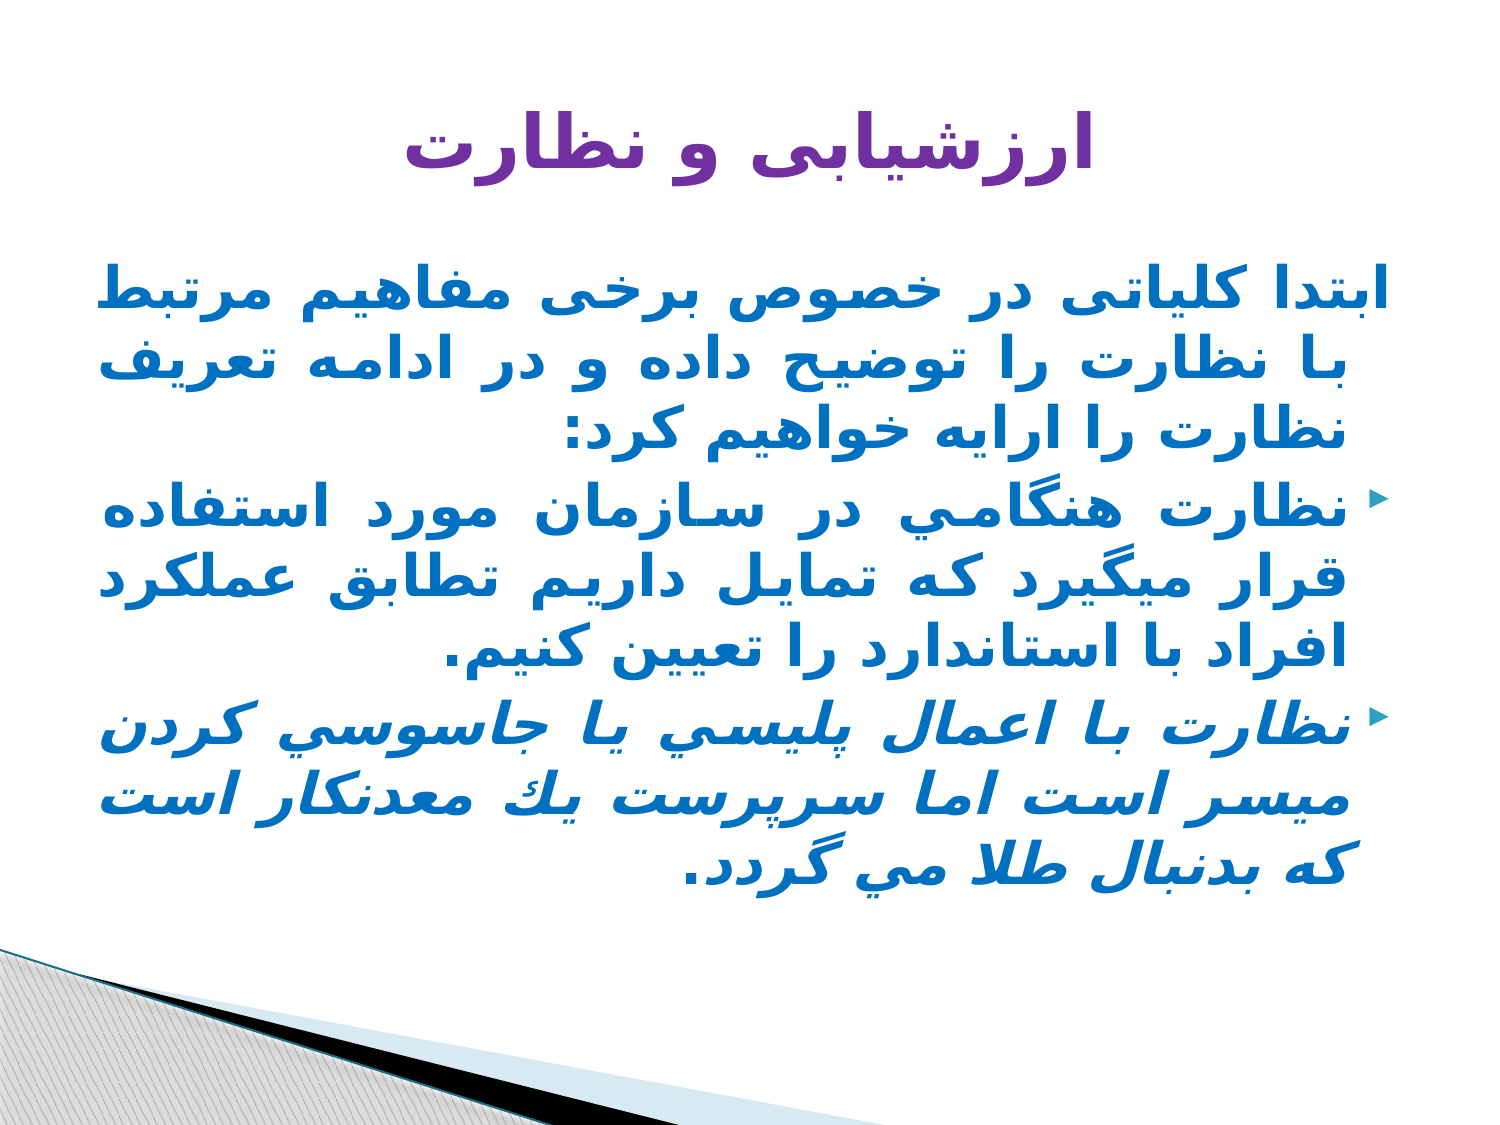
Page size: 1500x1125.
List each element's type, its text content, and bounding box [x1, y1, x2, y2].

list ابتدا کلیاتی در خصوص برخی مفاهیم مرتبط با نظارت را توضیح داده و در ادامه تعریف نظارت را ارایه خواهیم کرد: نظارت هنگامي در سازمان مورد استفاده قرار ميگيرد كه تمايل داريم تطابق عملكرد افراد با استاندارد را تعيين كنيم. نظارت با اعمال پليسي يا جاسوسي كردن ميسر است اما سرپرست يك معدنكار است كه بدنبال طلا مي گردد. [75, 243, 1425, 986]
title ارزشیابی و نظارت [75, 45, 1425, 233]
